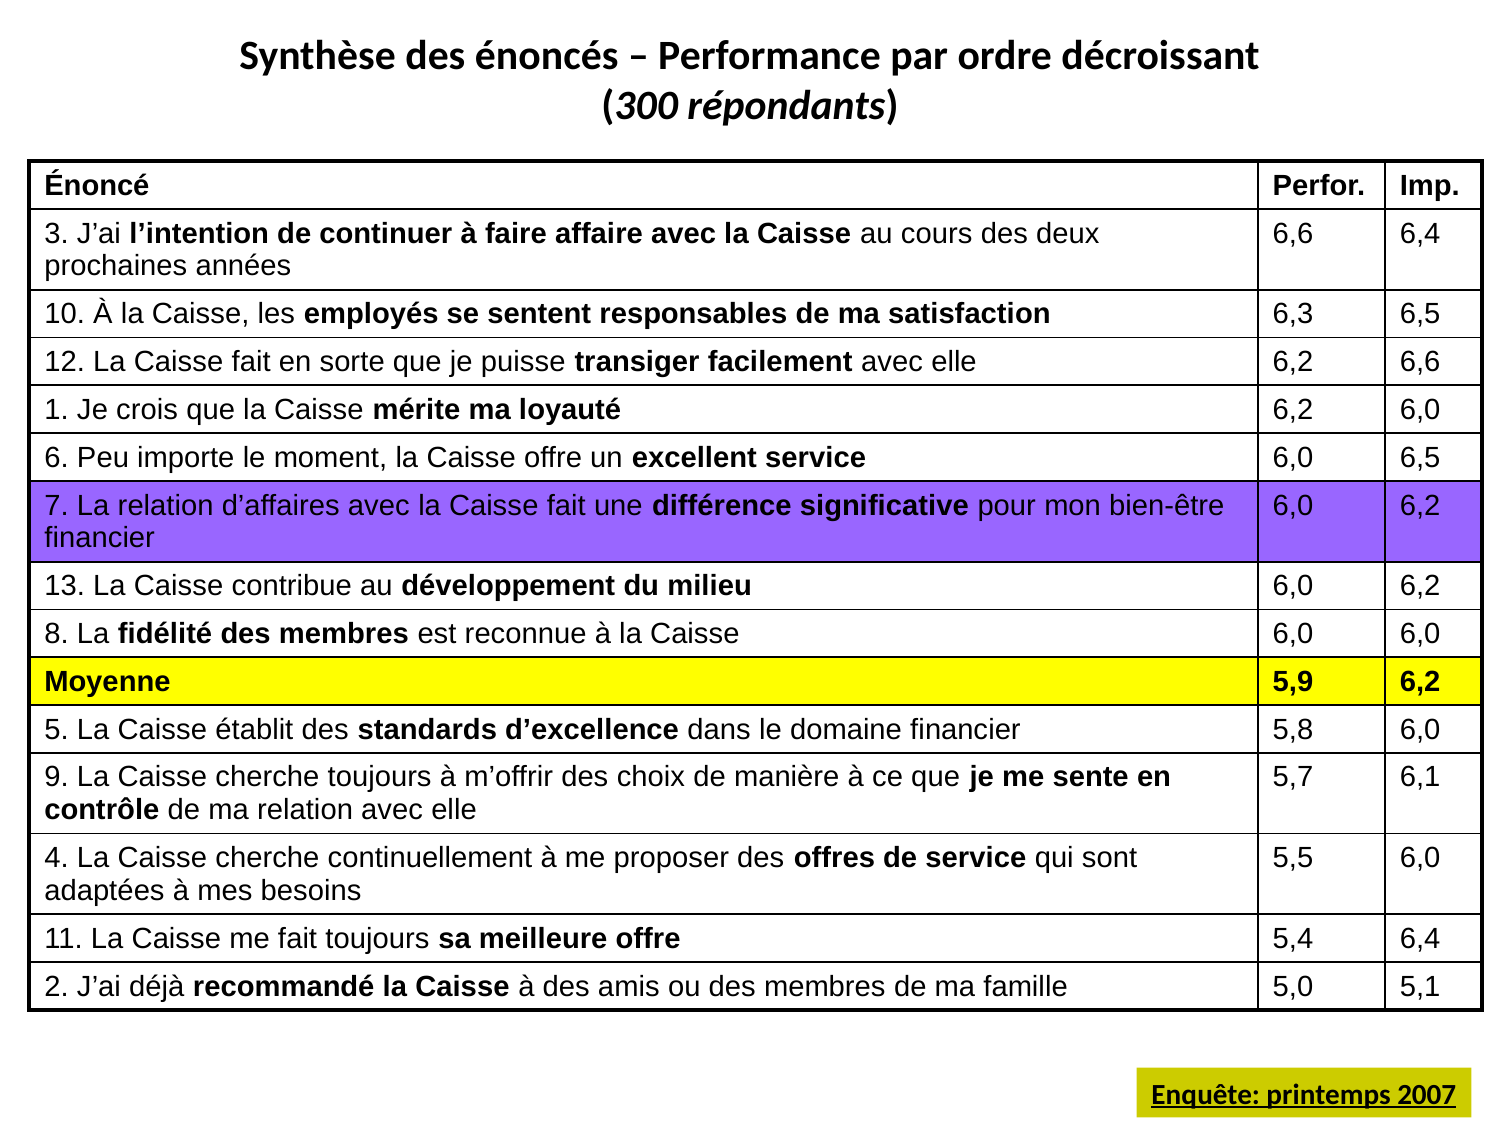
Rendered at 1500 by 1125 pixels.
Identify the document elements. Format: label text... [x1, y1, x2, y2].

table_cell 5. La Caisse établit des standards d’excellence dans le domaine financier [31, 706, 1257, 752]
table_cell 8. La fidélité des membres est reconnue à la Caisse [31, 610, 1257, 656]
table_cell 6,2 [1386, 482, 1480, 561]
table_cell 4. La Caisse cherche continuellement à me proposer des offres de service qui sont adaptées à mes besoins [31, 834, 1257, 913]
text_box Enquête: printemps 2007 [1136, 1067, 1472, 1118]
table_cell 6,0 [1259, 610, 1384, 656]
table_cell 11. La Caisse me fait toujours sa meilleure offre [31, 915, 1257, 961]
table_cell 5,8 [1259, 706, 1384, 752]
table_cell 6,0 [1259, 482, 1384, 561]
table_cell 9. La Caisse cherche toujours à m’offrir des choix de manière à ce que je me sente en contrôle de ma relation avec elle [31, 754, 1257, 833]
table_cell 6,0 [1259, 563, 1384, 609]
table_cell 5,0 [1259, 963, 1384, 1008]
table_cell 6,0 [1386, 706, 1480, 752]
table_cell 5,5 [1259, 834, 1384, 913]
table_header Imp. [1386, 163, 1480, 208]
table_cell Moyenne [31, 658, 1257, 704]
table_cell 5,1 [1386, 963, 1480, 1008]
table_cell 6,4 [1386, 210, 1480, 289]
table_header Énoncé [31, 163, 1257, 208]
table_cell 6,0 [1386, 386, 1480, 432]
table_cell 10. À la Caisse, les employés se sentent responsables de ma satisfaction [31, 291, 1257, 337]
table_cell 6,5 [1386, 434, 1480, 480]
table_cell 5,9 [1259, 658, 1384, 704]
table_cell 6,0 [1386, 610, 1480, 656]
table_cell 3. J’ai l’intention de continuer à faire affaire avec la Caisse au cours des deux prochaines années [31, 210, 1257, 289]
table_cell 6,6 [1259, 210, 1384, 289]
table_cell 12. La Caisse fait en sorte que je puisse transiger facilement avec elle [31, 338, 1257, 384]
table_cell 6,3 [1259, 291, 1384, 337]
table_cell 6. Peu importe le moment, la Caisse offre un excellent service [31, 434, 1257, 480]
table_cell 13. La Caisse contribue au développement du milieu [31, 563, 1257, 609]
table_cell 5,4 [1259, 915, 1384, 961]
table_cell 6,2 [1386, 563, 1480, 609]
table_cell 2. J’ai déjà recommandé la Caisse à des amis ou des membres de ma famille [31, 963, 1257, 1008]
title Synthèse des énoncés – Performance par ordre décroissant (300 répondants) [75, 19, 1425, 138]
table_cell 6,0 [1386, 834, 1480, 913]
table_header Perfor. [1259, 163, 1384, 208]
table_cell 6,2 [1259, 386, 1384, 432]
table_cell 6,2 [1386, 658, 1480, 704]
table_cell 6,4 [1386, 915, 1480, 961]
table_cell 6,1 [1386, 754, 1480, 833]
table_cell 1. Je crois que la Caisse mérite ma loyauté [31, 386, 1257, 432]
table_cell 5,7 [1259, 754, 1384, 833]
table_cell 6,6 [1386, 338, 1480, 384]
table_cell 6,0 [1259, 434, 1384, 480]
table_cell 7. La relation d’affaires avec la Caisse fait une différence significative pour mon bien-être financier [31, 482, 1257, 561]
table_cell 6,5 [1386, 291, 1480, 337]
table_cell 6,2 [1259, 338, 1384, 384]
